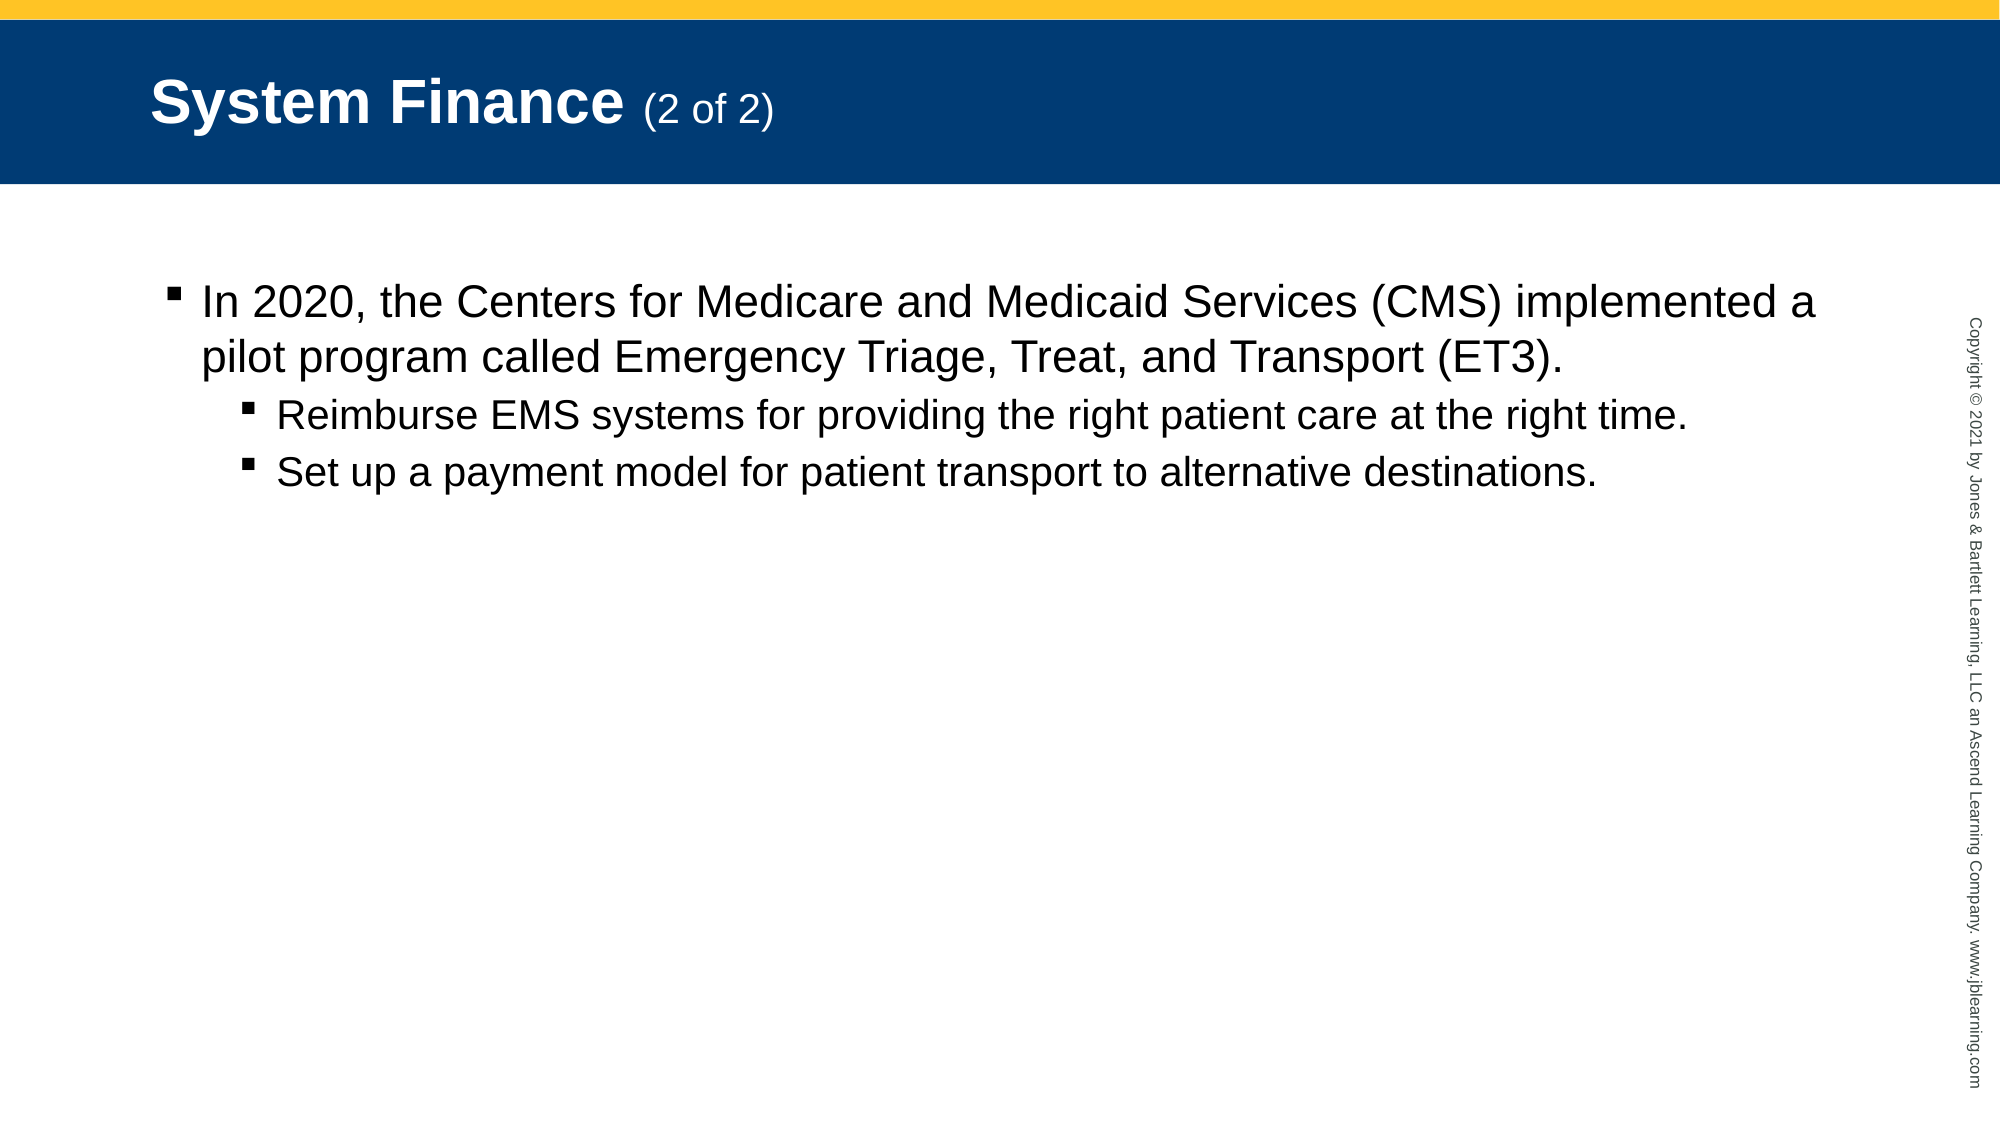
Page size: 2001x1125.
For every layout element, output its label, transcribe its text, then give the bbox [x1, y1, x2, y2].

text_box System Finance (2 of 2) [0, 19, 2000, 185]
list In 2020, the Centers for Medicare and Medicaid Services (CMS) implemented a pilot program called Emergency Triage, Treat, and Transport (ET3). Reimburse EMS systems for providing the right patient care at the right time. Set up a payment model for patient transport to alternative destinations. [148, 241, 1861, 896]
